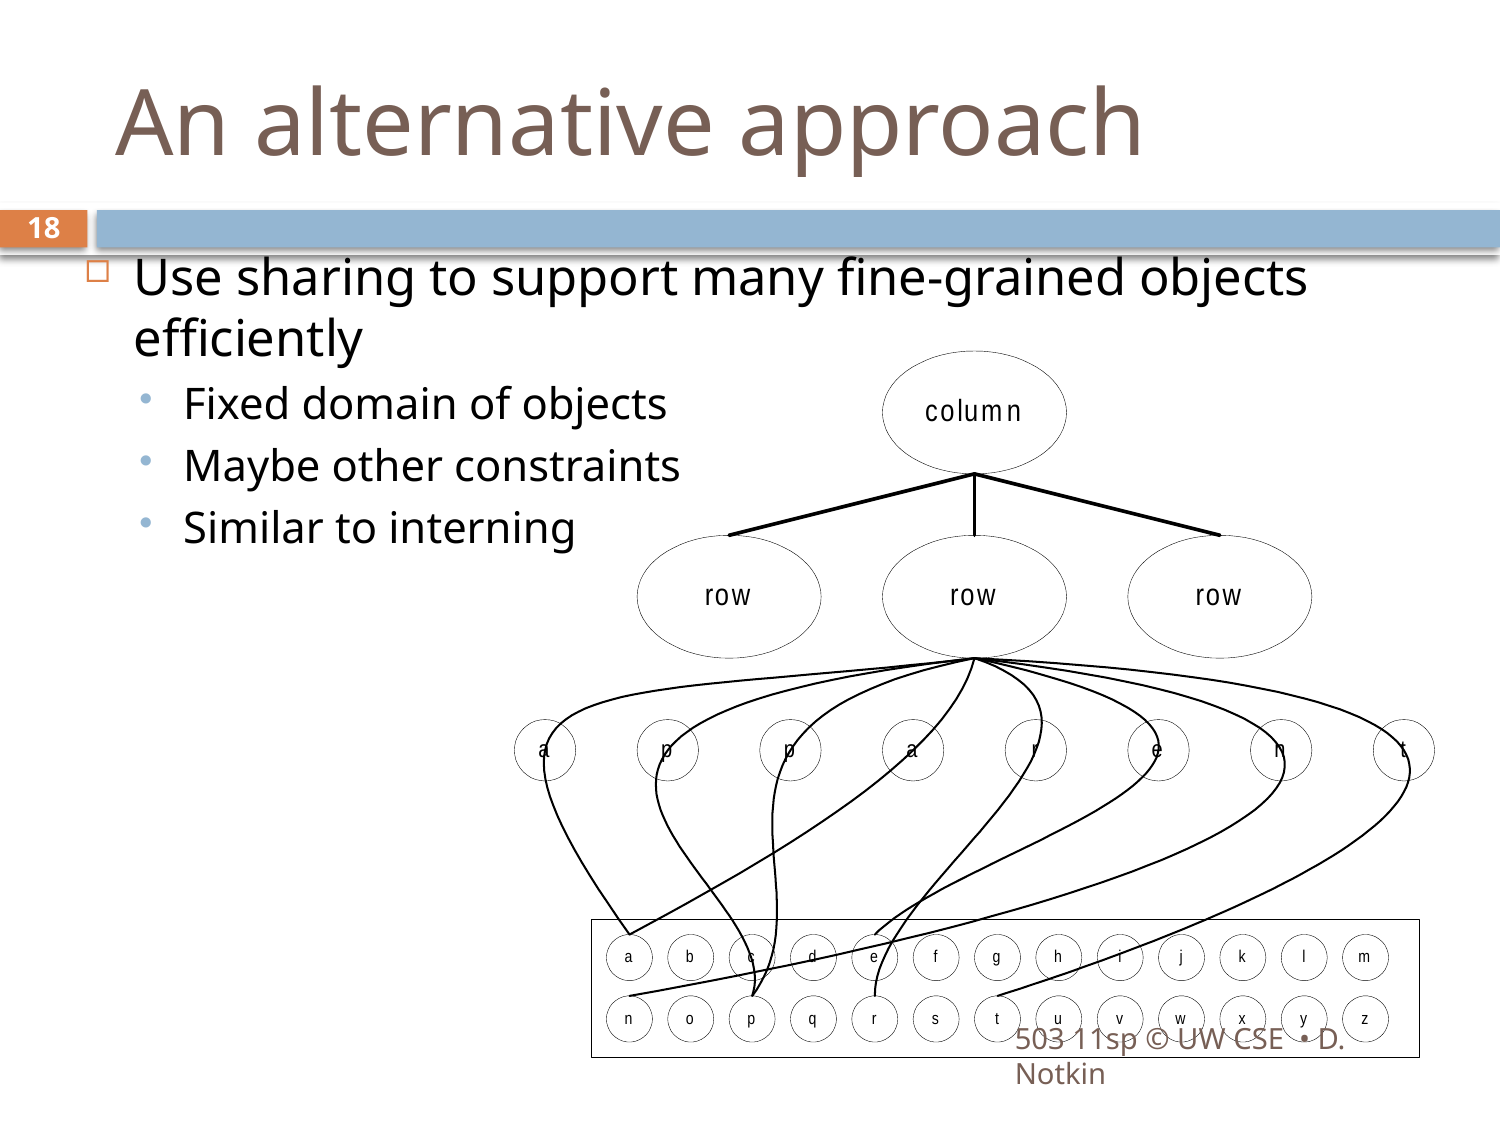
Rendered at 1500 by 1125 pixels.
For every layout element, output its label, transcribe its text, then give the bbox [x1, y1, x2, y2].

picture [497, 335, 1458, 1074]
slide_number 18 [0, 208, 88, 249]
title An alternative approach [100, 37, 1438, 200]
list Use sharing to support many fine-grained objects efficiently Fixed domain of objects Maybe other constraints Similar to interning [69, 237, 1458, 563]
